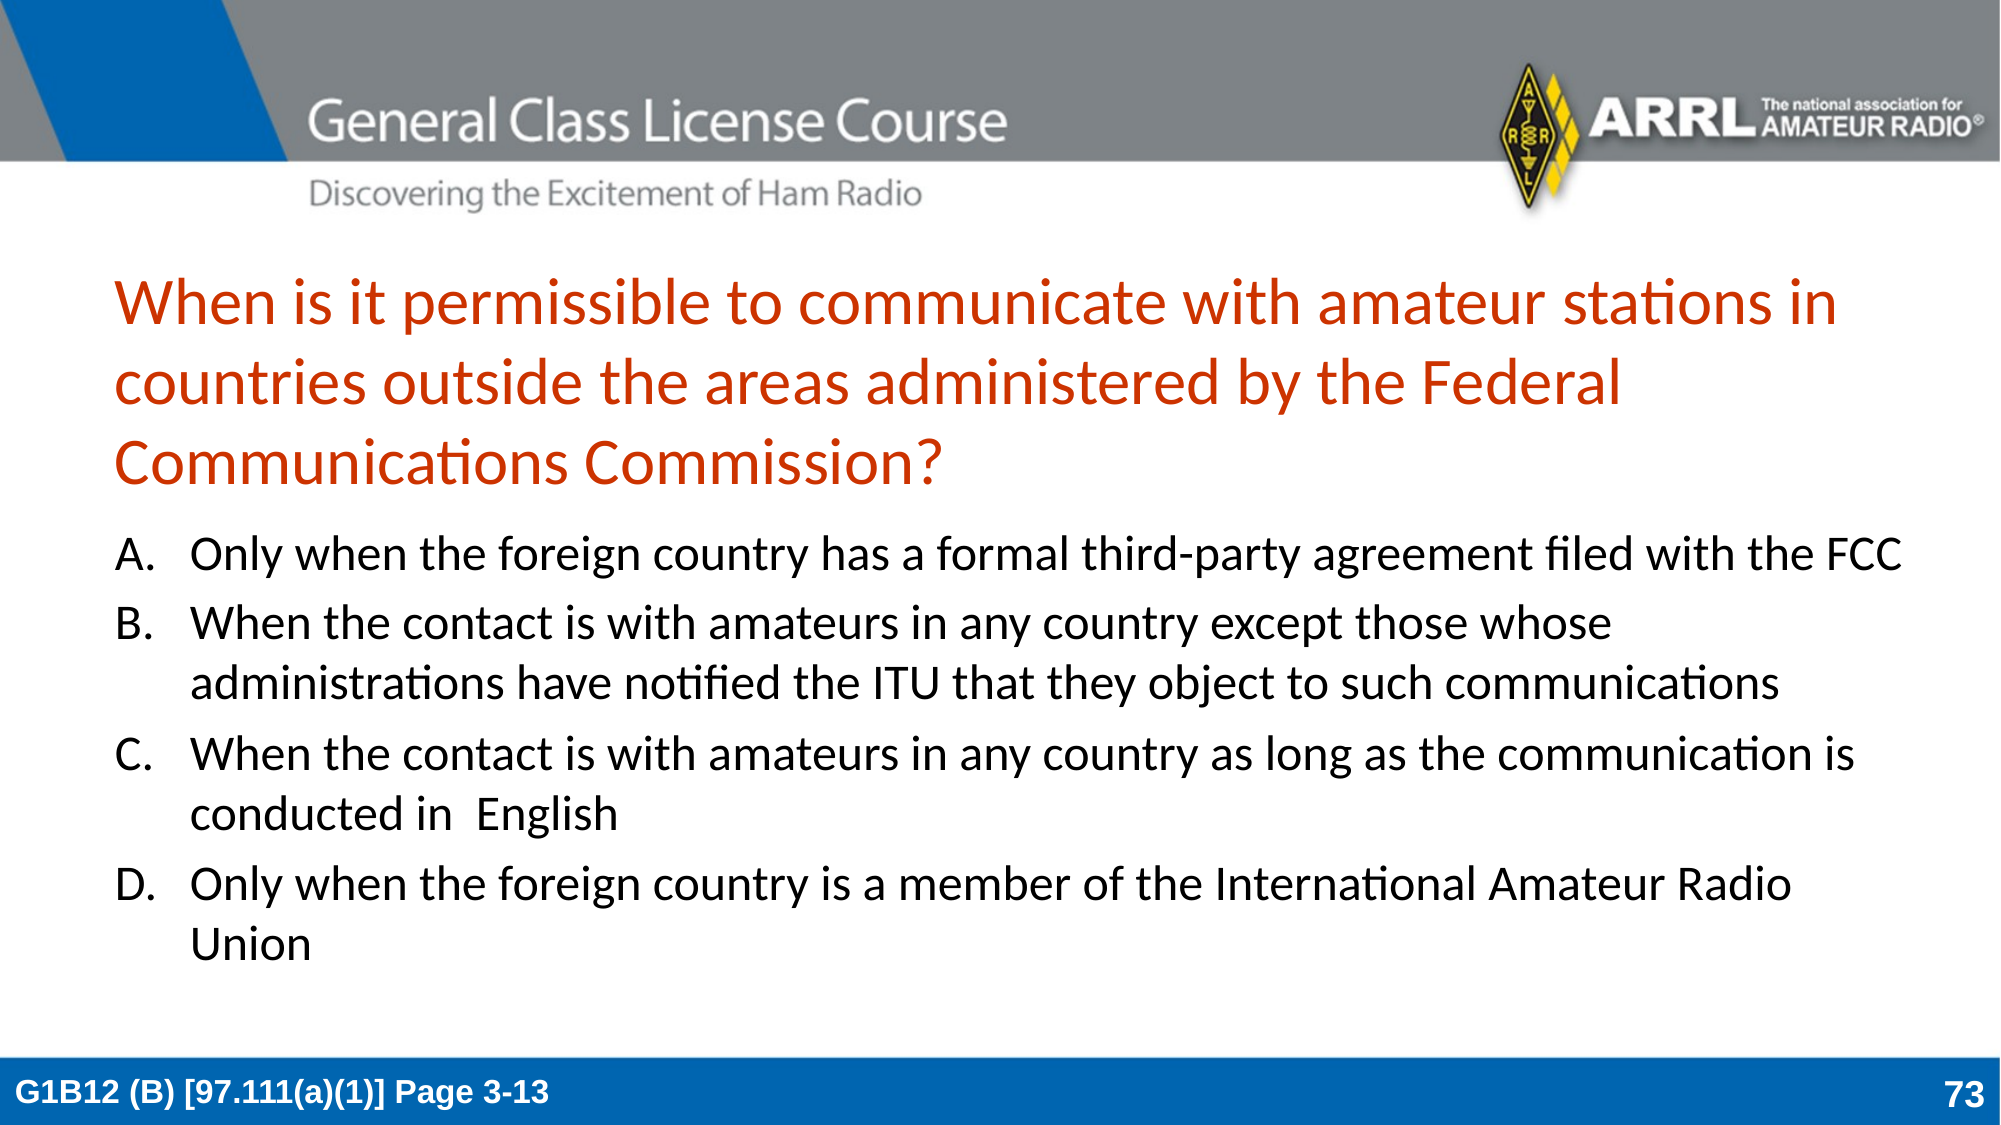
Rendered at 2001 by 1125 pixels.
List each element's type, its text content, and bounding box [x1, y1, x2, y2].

text_box G1B12 (B) [97.111(a)(1)] Page 3-13 [0, 1062, 1313, 1118]
title When is it permissible to communicate with amateur stations in countries outside the areas administered by the Federal Communications Commission? [99, 249, 1900, 388]
text_box 73 [1875, 1062, 2000, 1123]
picture [0, 0, 2001, 1125]
list Only when the foreign country has a formal third-party agreement filed with the FCC When the contact is with amateurs in any country except those whose administrations have notified the ITU that they object to such communications When the contact is with amateurs in any country as long as the communication is conducted in English Only when the foreign country is a member of the International Amateur Radio Union [99, 512, 1938, 1005]
